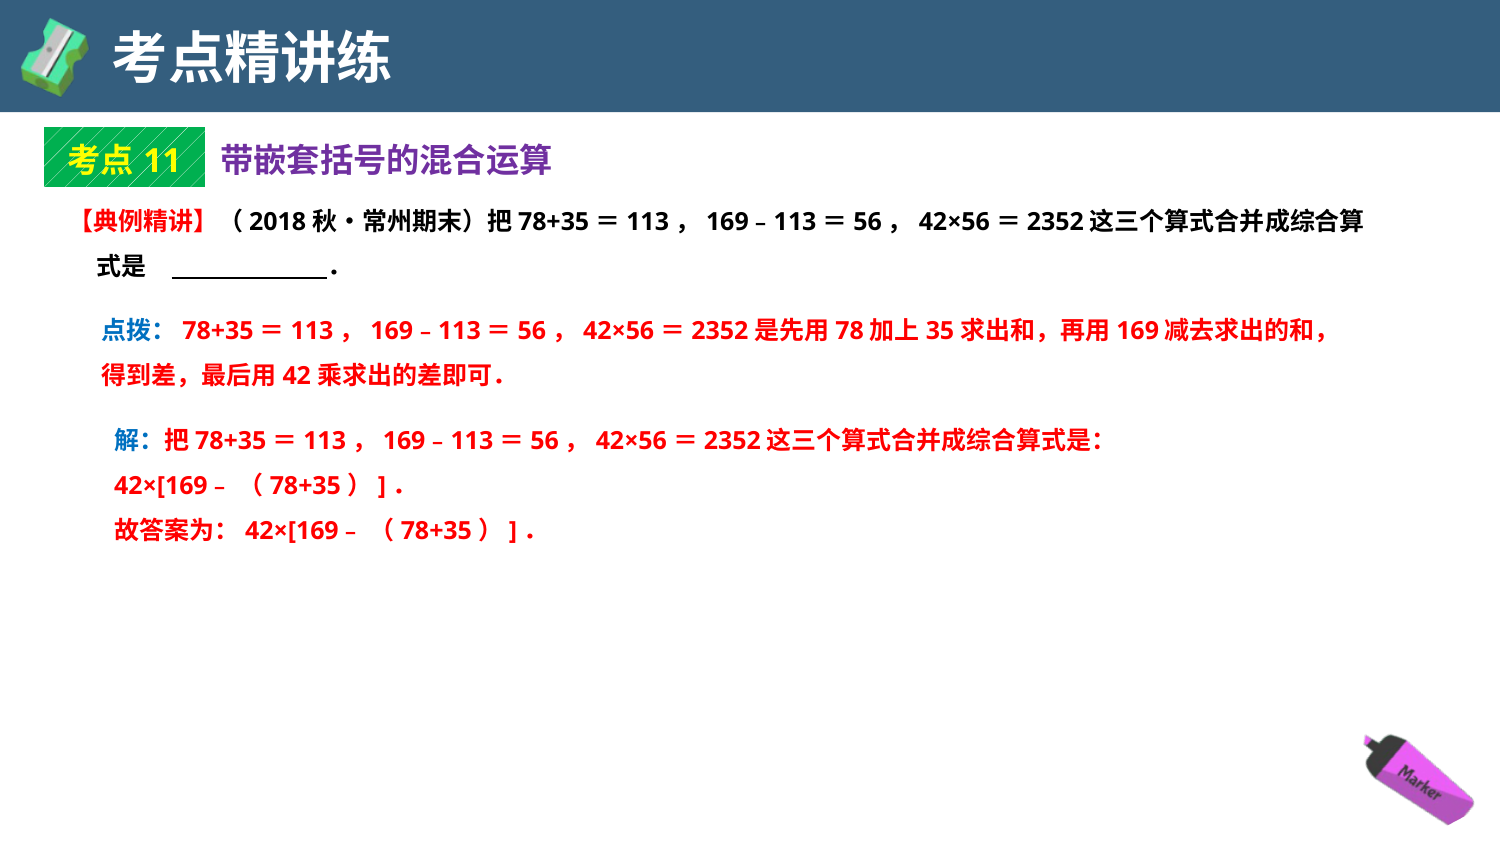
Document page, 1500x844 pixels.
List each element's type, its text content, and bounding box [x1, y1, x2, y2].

table_header 考点11 [44, 127, 205, 187]
text_box 点拨：78+35＝113，169﹣113＝56，42×56＝2352是先用78加上35求出和，再用169减去求出的和，得到差，最后用42乘求出的差即可． [86, 291, 1333, 363]
text_box 【典例精讲】（2018秋•常州期末）把78+35＝113，169﹣113＝56，42×56＝2352这三个算式合并成综合算式是 ． [53, 183, 1384, 349]
text_box [0, 0, 1500, 113]
text_box 考点精讲练 [106, 9, 416, 104]
text_box 解：把78+35＝113，169﹣113＝56，42×56＝2352这三个算式合并成综合算式是： 42×[169﹣（78+35）]． 故答案为：42×[169﹣（78+35）]． [99, 402, 1434, 552]
table_header 带嵌套括号的混合运算 [206, 127, 738, 187]
picture [1344, 700, 1479, 844]
picture [14, 17, 100, 103]
